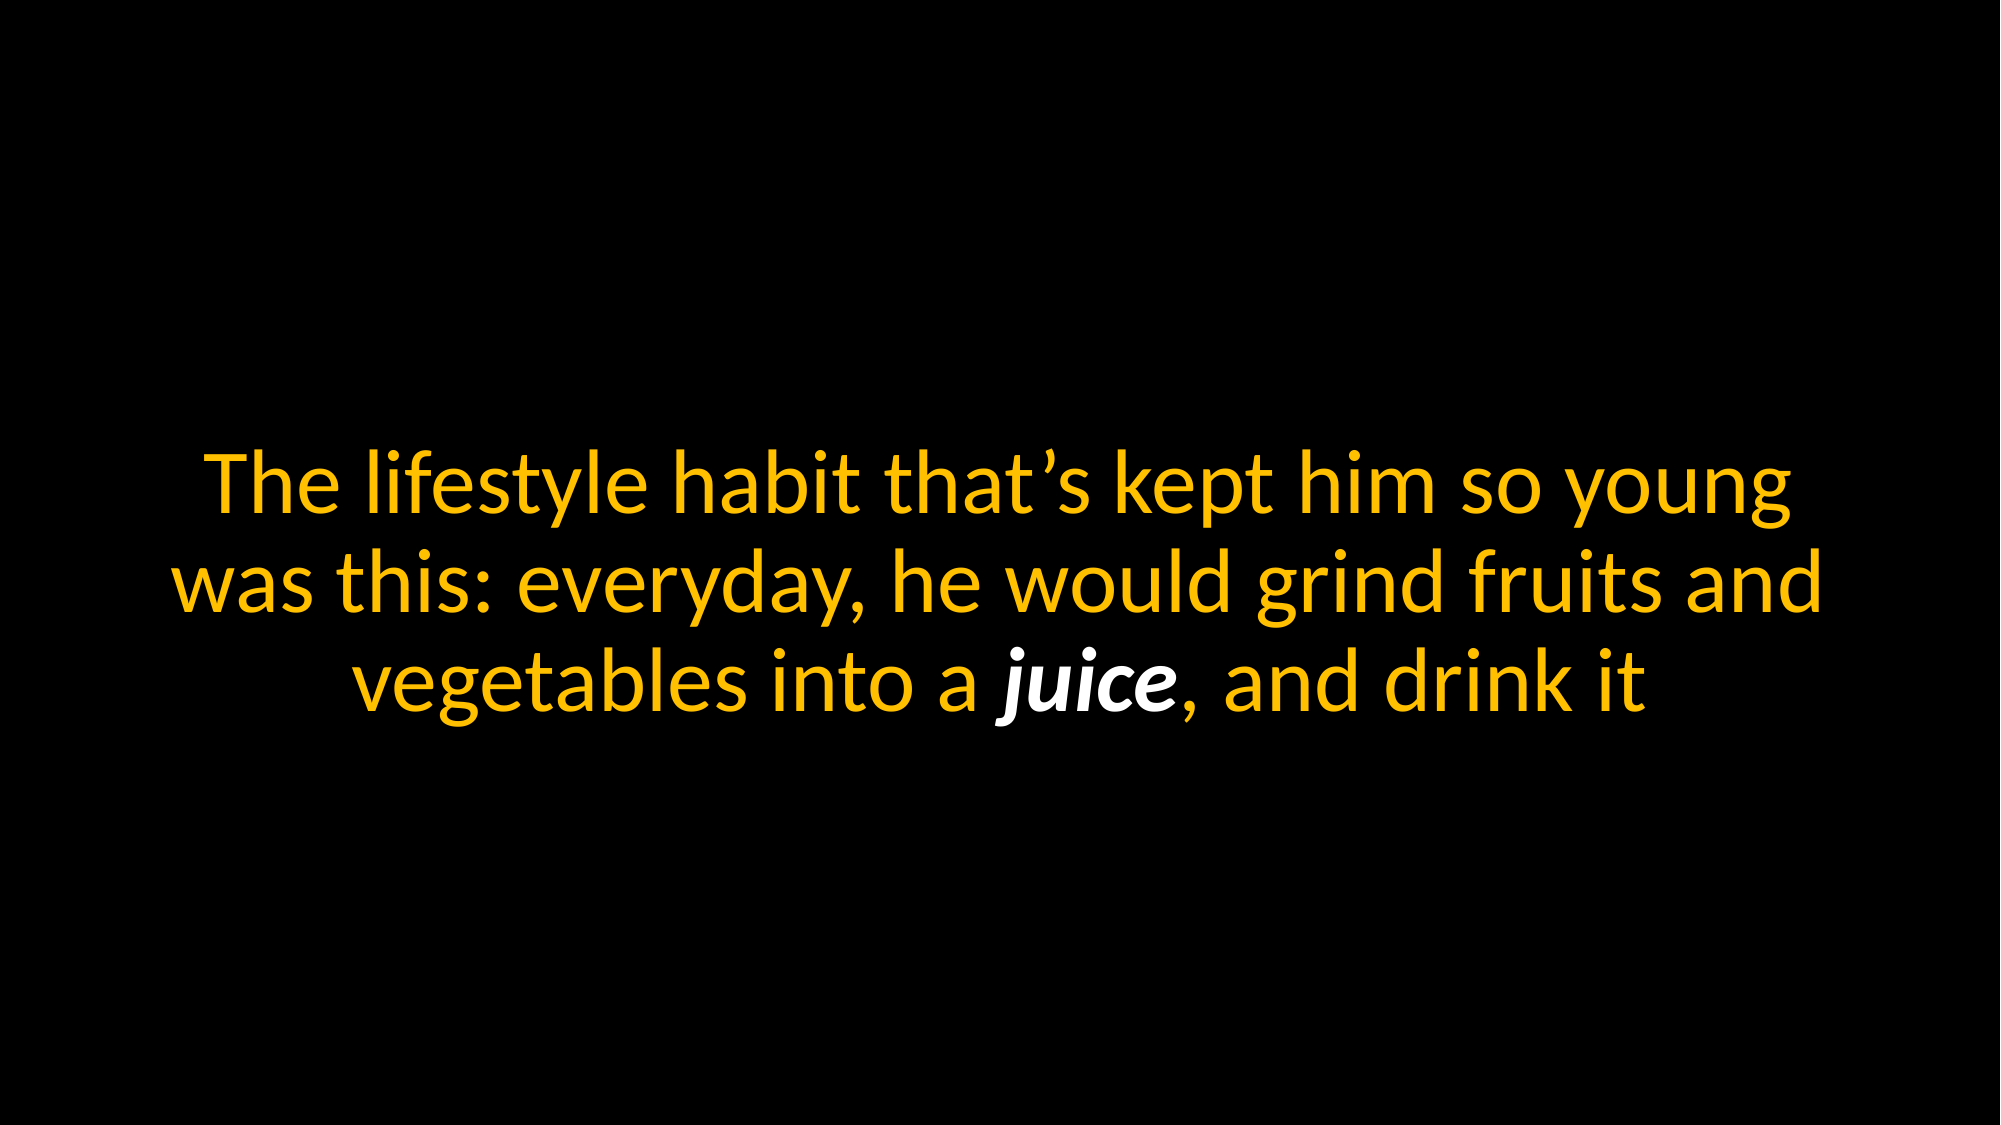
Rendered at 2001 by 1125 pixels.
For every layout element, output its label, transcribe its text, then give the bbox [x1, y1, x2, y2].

list The lifestyle habit that’s kept him so young was this: everyday, he would grind fruits and vegetables into a juice, and drink it [136, 426, 1862, 912]
